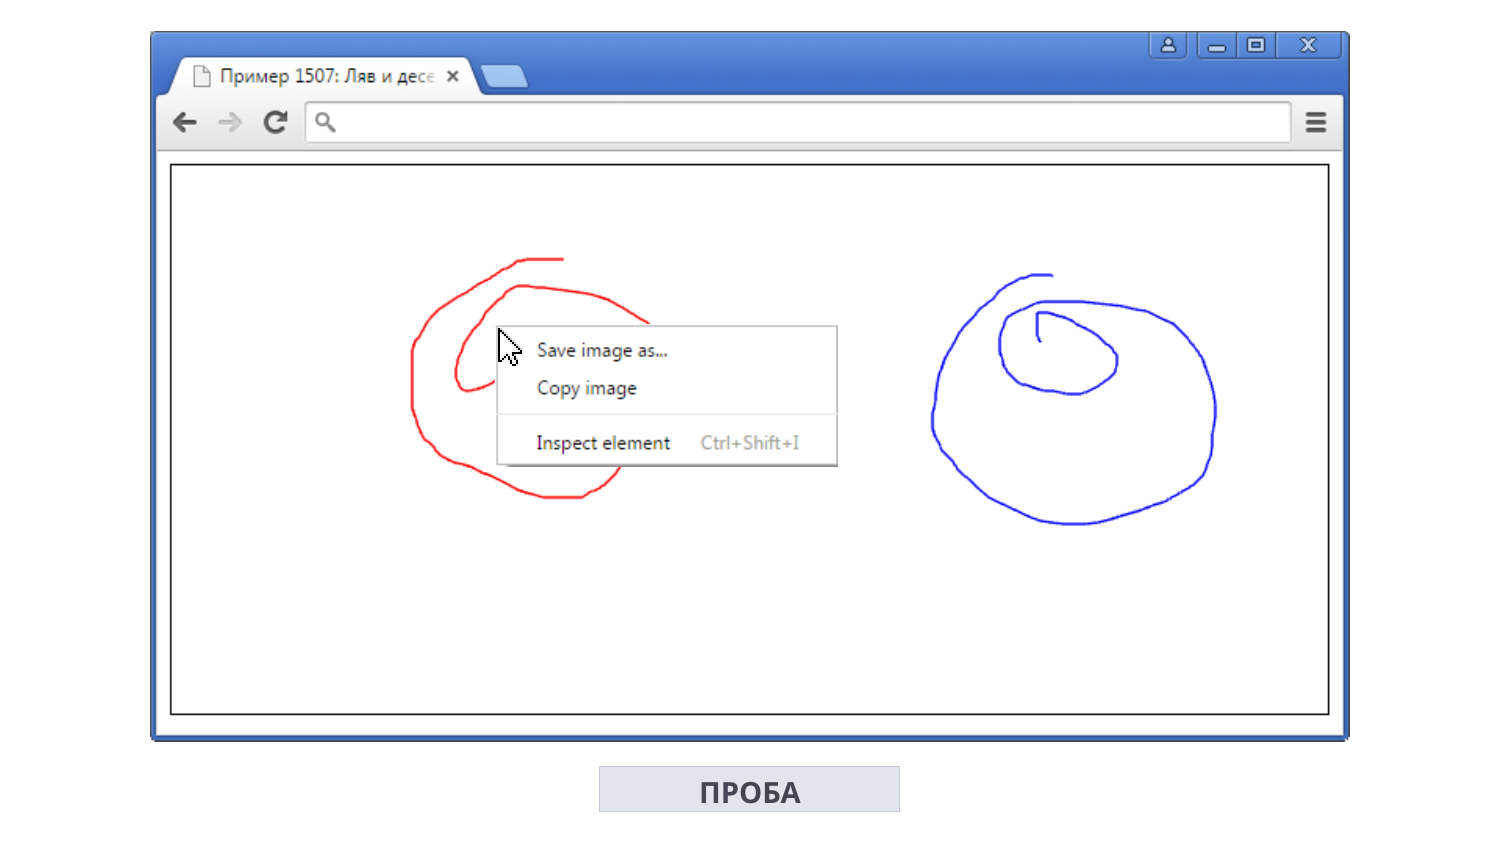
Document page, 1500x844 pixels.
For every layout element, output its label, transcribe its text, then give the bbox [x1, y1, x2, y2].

picture [149, 31, 1351, 742]
text_box ПРОБА [599, 766, 900, 812]
